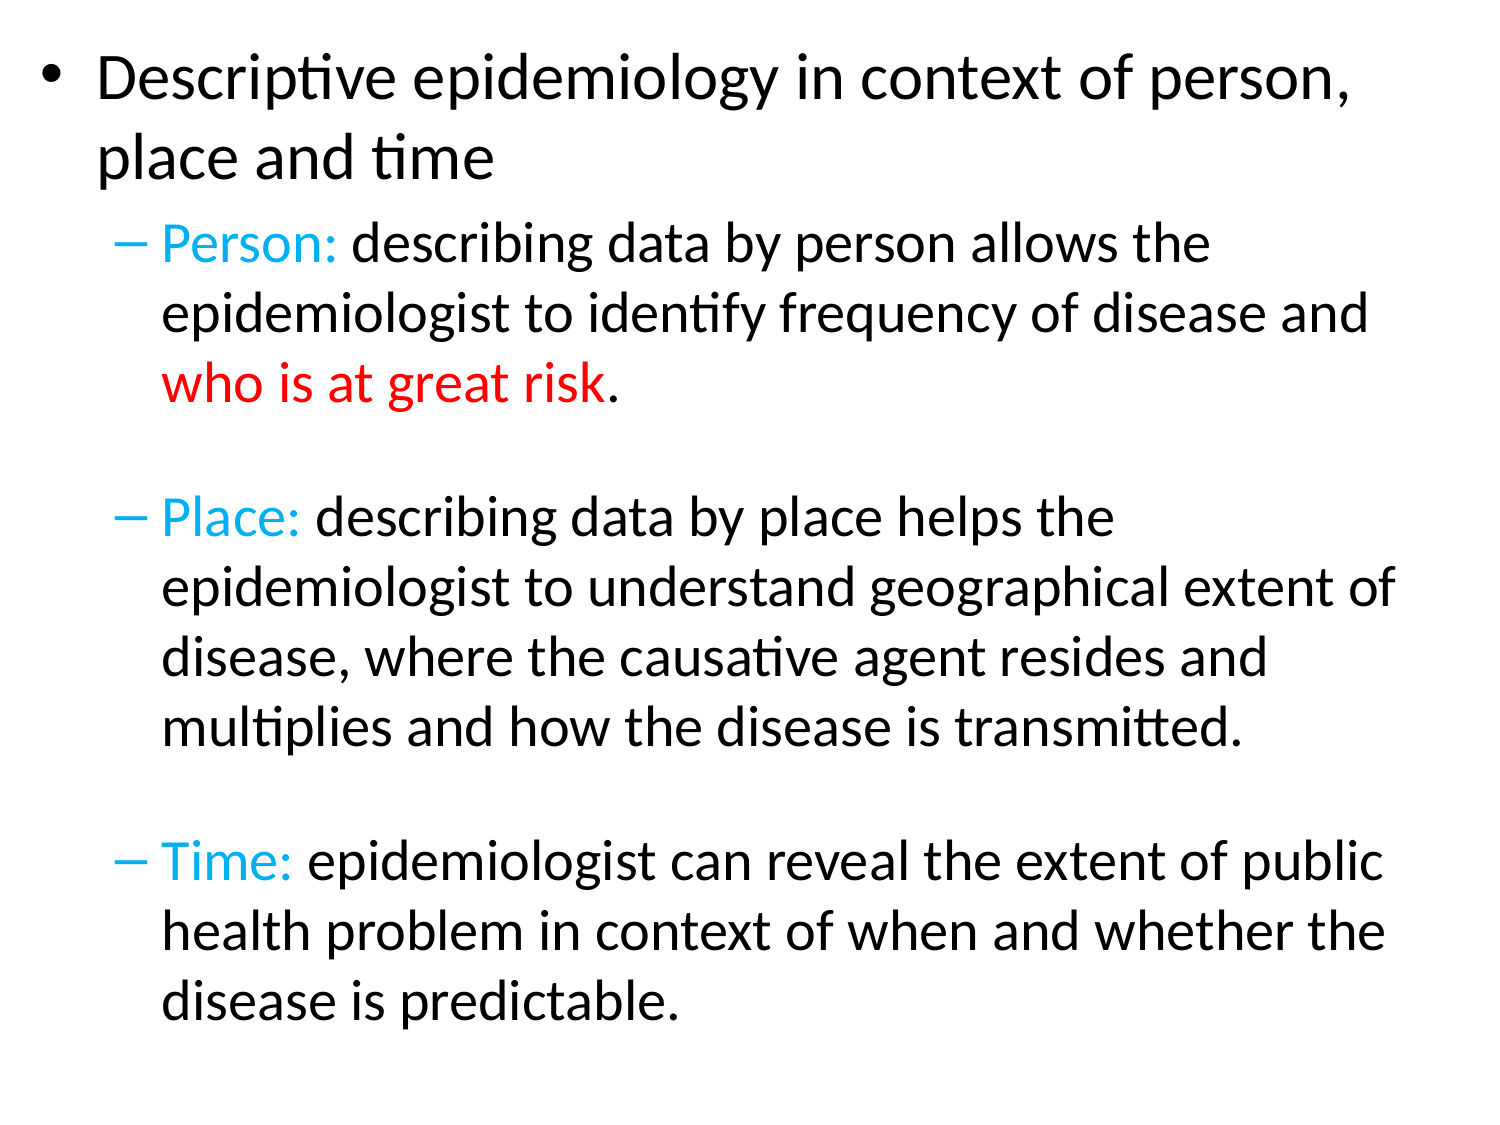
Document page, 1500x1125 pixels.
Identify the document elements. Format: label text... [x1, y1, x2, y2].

list Descriptive epidemiology in context of person, place and time Person: describing data by person allows the epidemiologist to identify frequency of disease and who is at great risk. Place: describing data by place helps the epidemiologist to understand geographical extent of disease, where the causative agent resides and multiplies and how the disease is transmitted. Time: epidemiologist can reveal the extent of public health problem in context of when and whether the disease is predictable. [24, 24, 1475, 1100]
